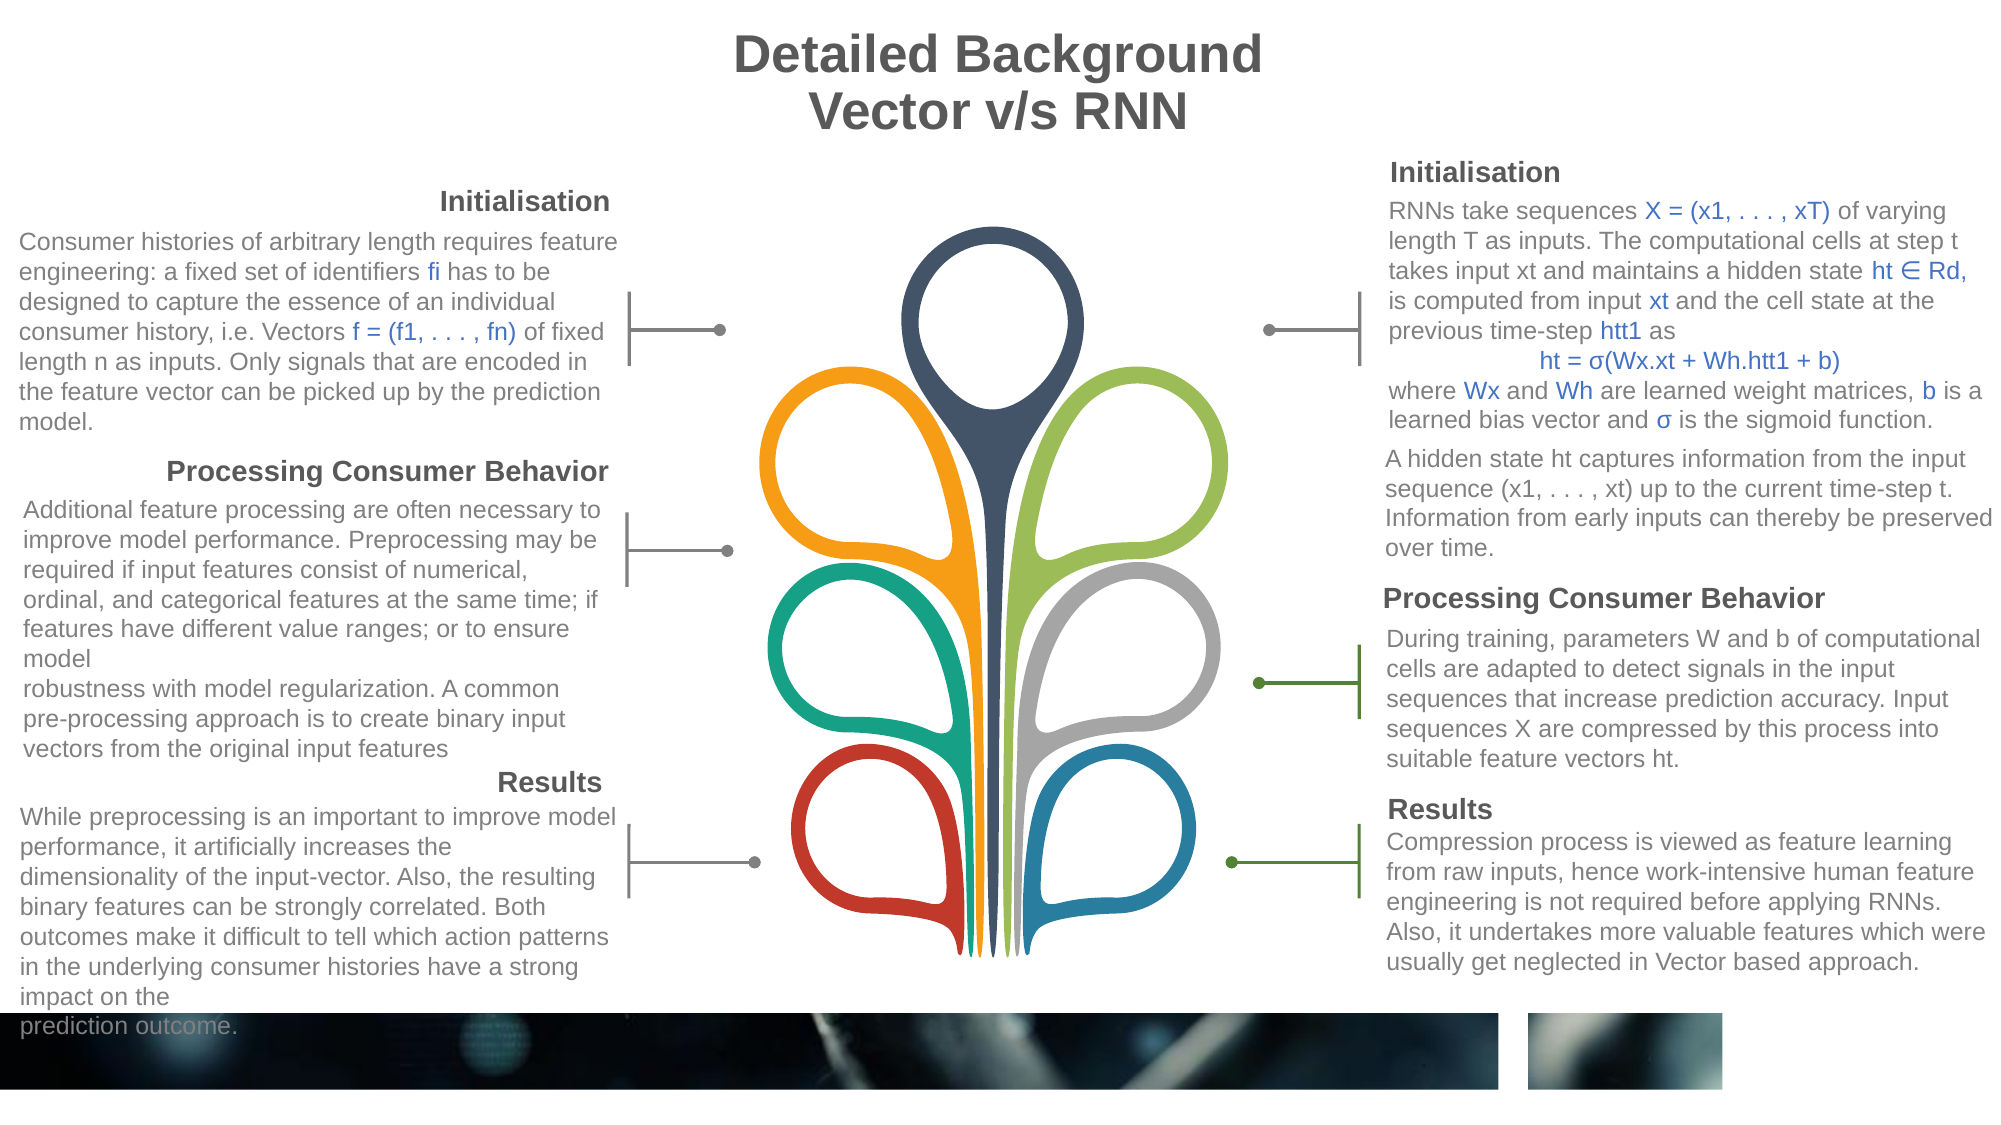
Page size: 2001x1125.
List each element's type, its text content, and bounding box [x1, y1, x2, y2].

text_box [13, 448, 625, 736]
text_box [626, 512, 728, 587]
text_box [628, 291, 720, 366]
picture [0, 1013, 1499, 1090]
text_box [759, 226, 1229, 960]
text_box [19, 752, 618, 1013]
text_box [1375, 149, 2000, 437]
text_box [1269, 291, 1361, 366]
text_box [628, 823, 755, 899]
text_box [1258, 644, 1360, 720]
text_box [1231, 823, 1360, 899]
text_box A hidden state ht captures information from the input sequence (x1, . . . , xt) up to the current time-step t. Information from early inputs can thereby be preserved over time. [1370, 434, 2000, 570]
text_box Detailed Background Vector v/s RNN [248, 19, 1749, 150]
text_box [18, 188, 626, 438]
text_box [1372, 790, 1991, 978]
picture [1528, 1013, 1723, 1090]
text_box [1367, 593, 1992, 774]
